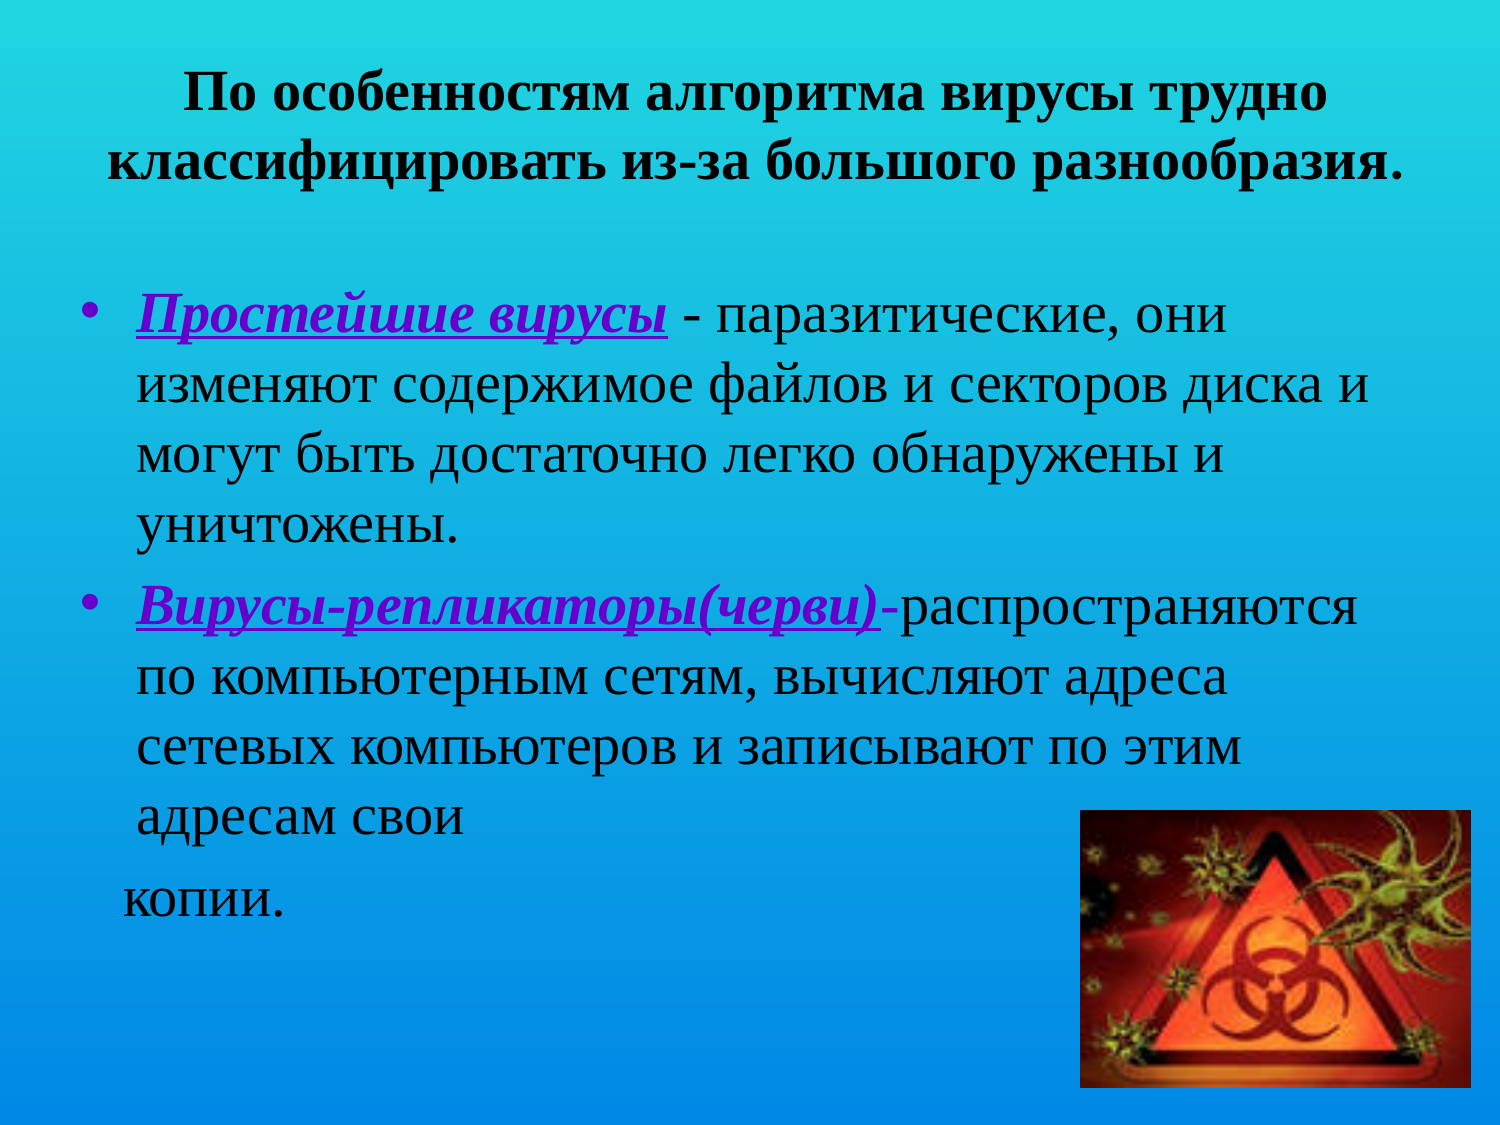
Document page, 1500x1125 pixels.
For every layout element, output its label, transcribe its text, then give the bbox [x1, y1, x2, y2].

list Простейшие вирусы - паразитические, они изменяют содержимое файлов и секторов диска и могут быть достаточно легко обнаружены и уничтожены. Вирусы-репликаторы(черви)-распространяются по компьютерным сетям, вычисляют адреса сетевых компьютеров и записывают по этим адресам свои копии. [64, 267, 1415, 1010]
picture [1080, 811, 1471, 1088]
title По особенностям алгоритма вирусы трудно классифицировать из-за большого разнообразия. [53, 0, 1459, 244]
